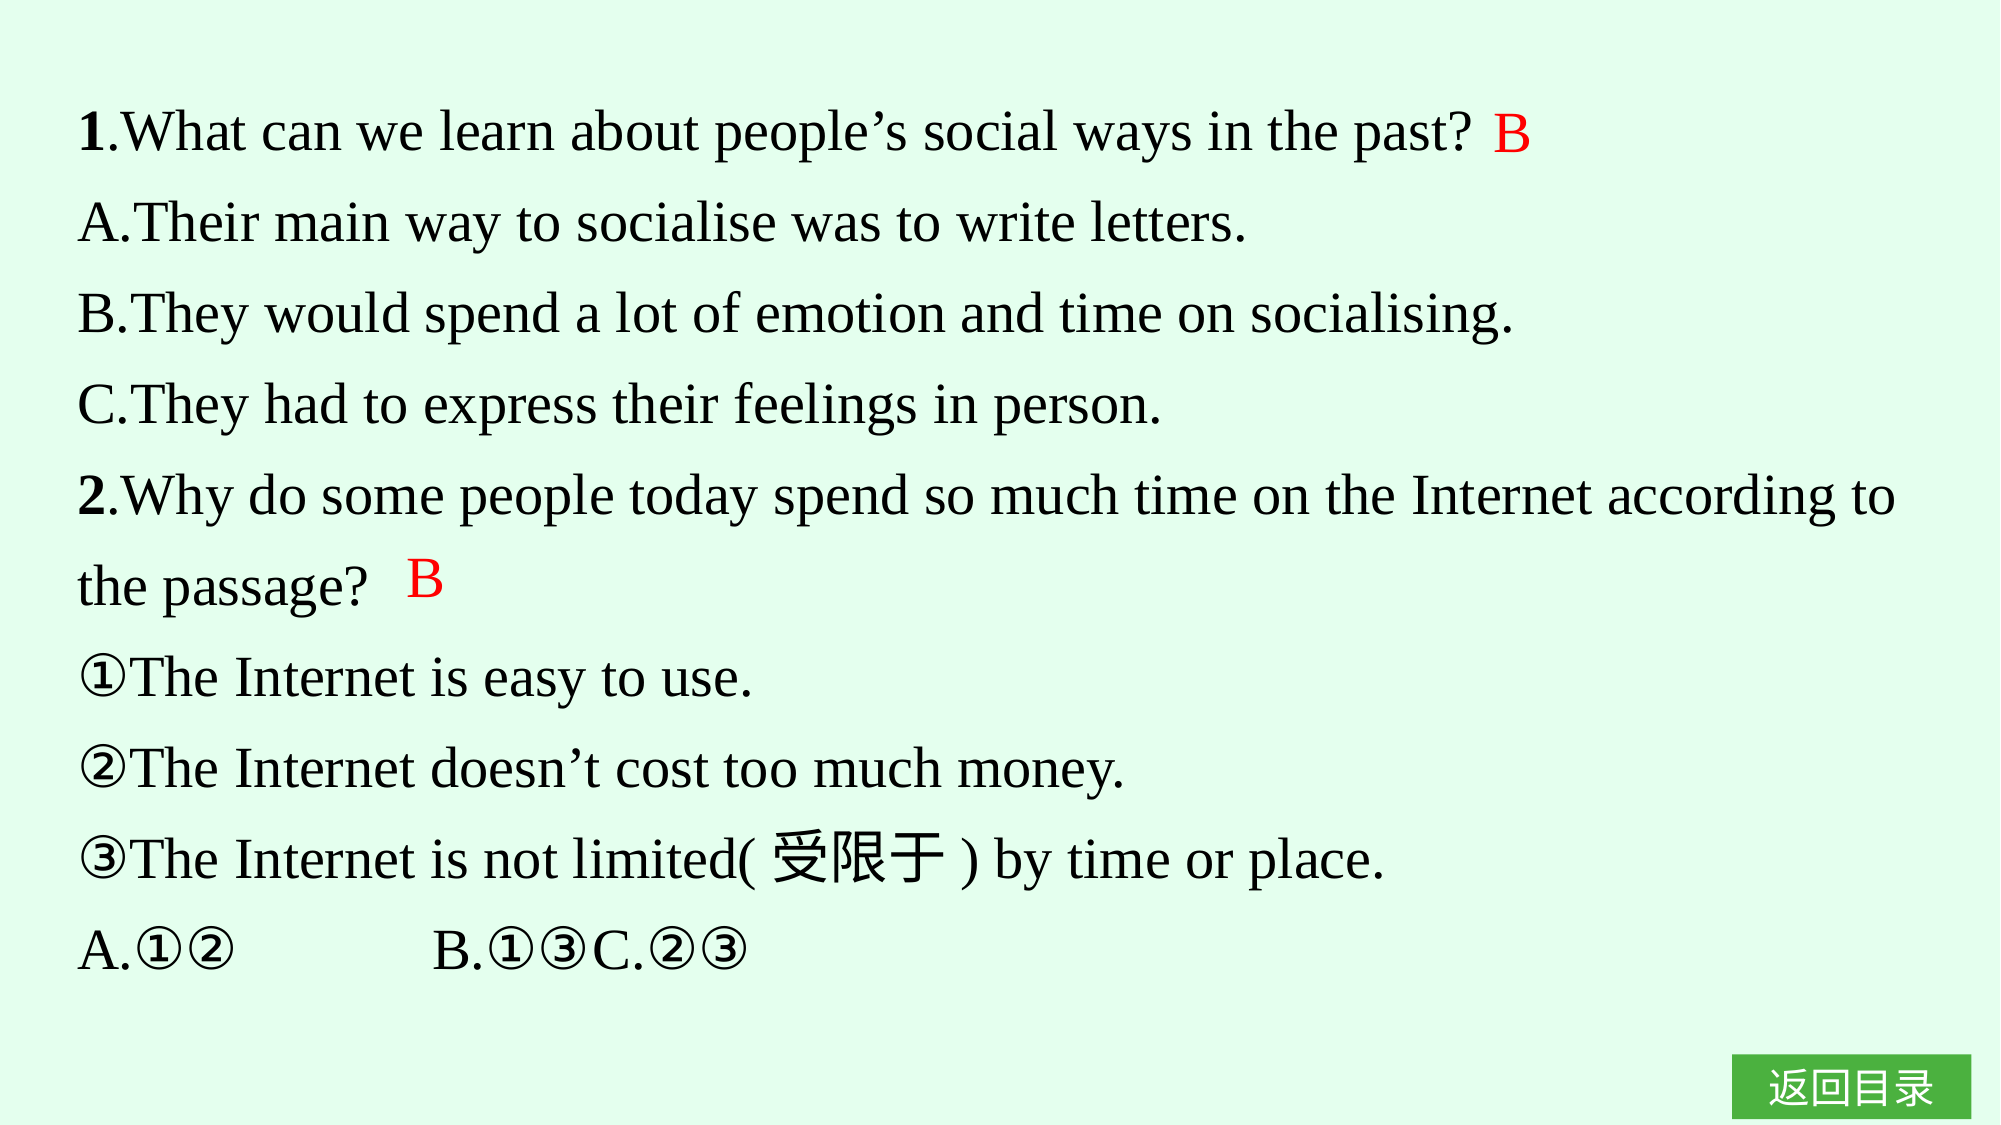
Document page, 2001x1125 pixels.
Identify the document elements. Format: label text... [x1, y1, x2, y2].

text_box 1.What can we learn about people’s social ways in the past? A.Their main way to socialise was to write letters. B.They would spend a lot of emotion and time on socialising. C.They had to express their feelings in person. 2.Why do some people today spend so much time on the Internet according to the passage? ①The Internet is easy to use. ②The Internet doesn’t cost too much money. ③The Internet is not limited(受限于) by time or place. A.①② B.①③ C.②③ [62, 64, 1938, 989]
text_box B [391, 531, 475, 616]
text_box B [1478, 86, 1562, 172]
